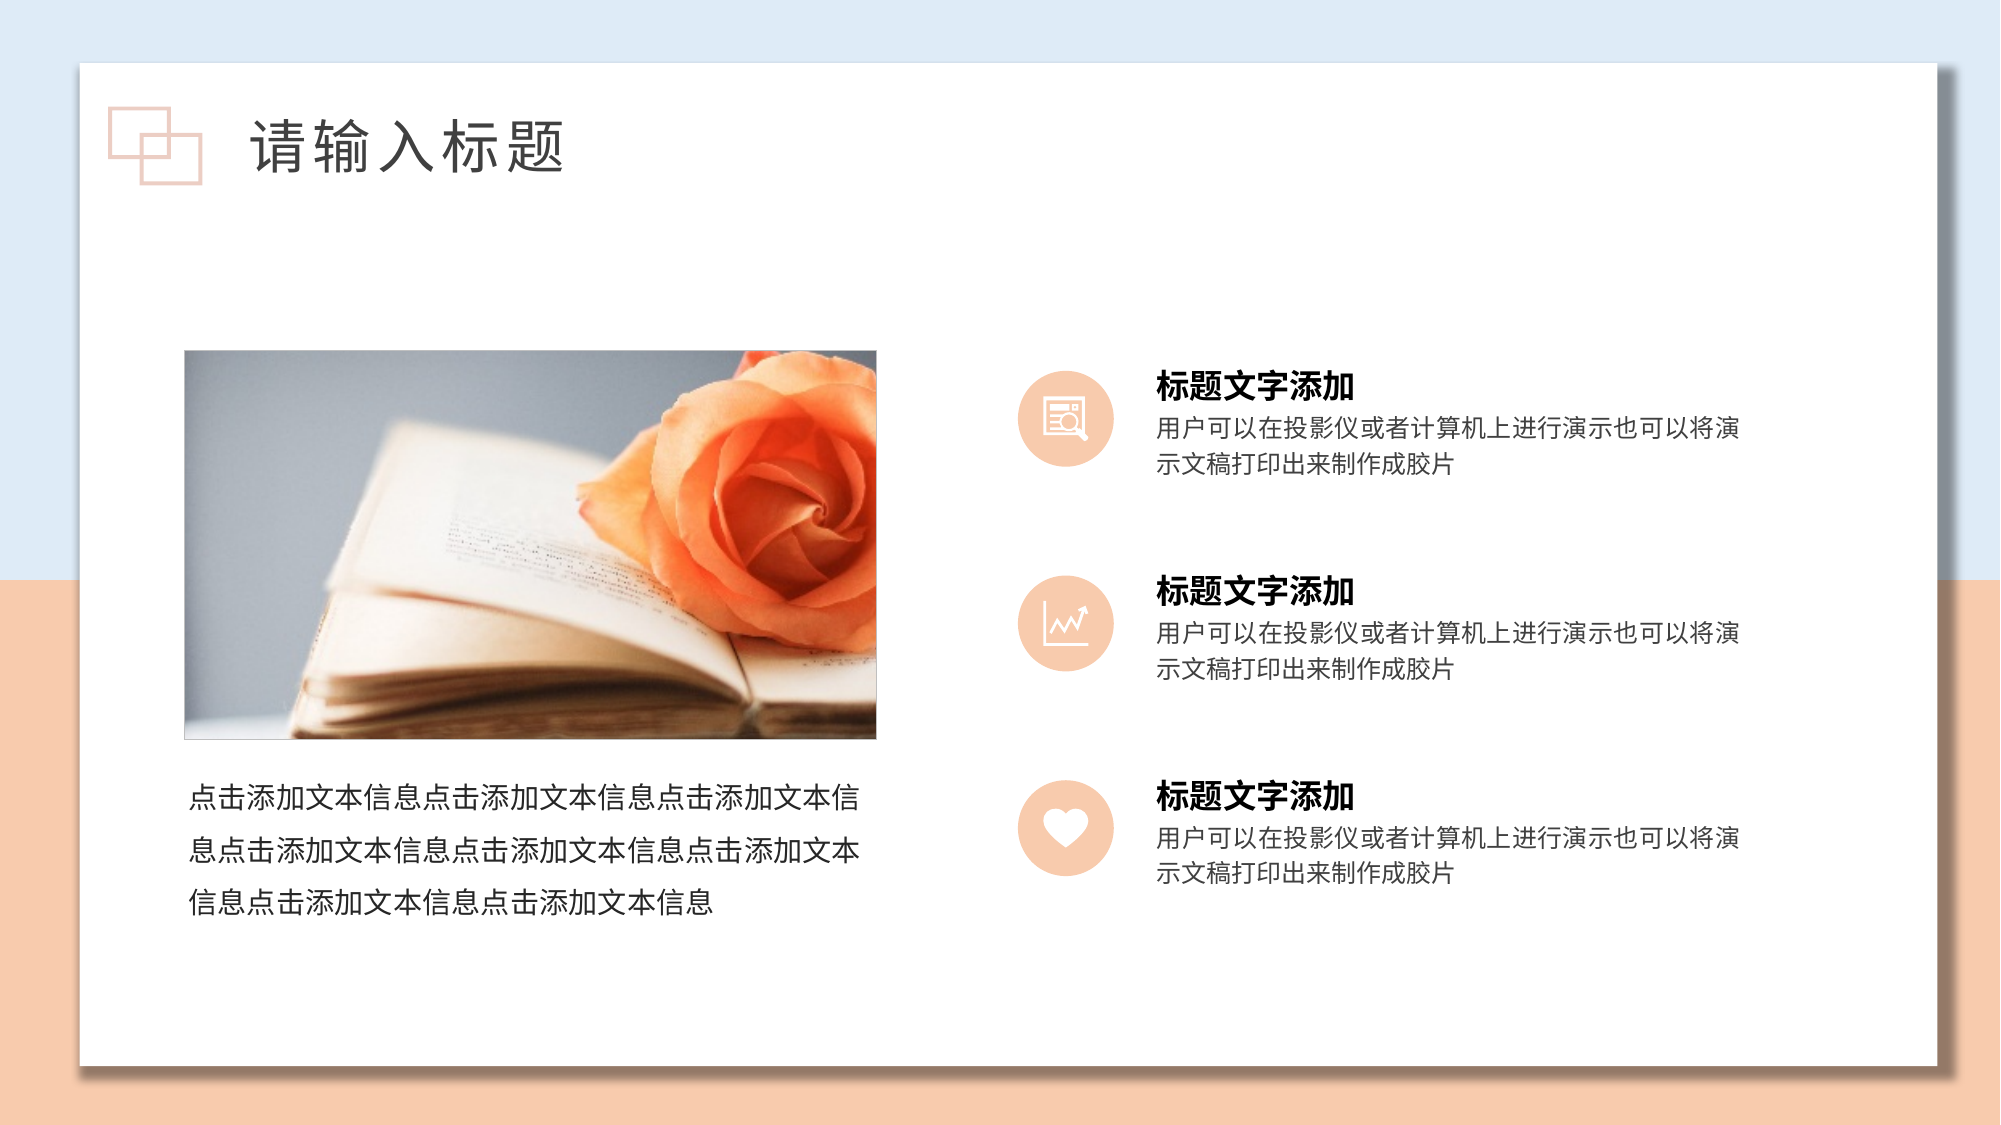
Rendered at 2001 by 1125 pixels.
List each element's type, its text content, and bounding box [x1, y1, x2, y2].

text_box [1017, 554, 1756, 692]
text_box 请输入标题 [233, 102, 891, 188]
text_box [1017, 759, 1756, 897]
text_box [1017, 350, 1756, 488]
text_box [108, 106, 203, 186]
picture [183, 350, 877, 740]
text_box 点击添加文本信息点击添加文本信息点击添加文本信息点击添加文本信息点击添加文本信息点击添加文本信息点击添加文本信息点击添加文本信息 [173, 754, 887, 927]
